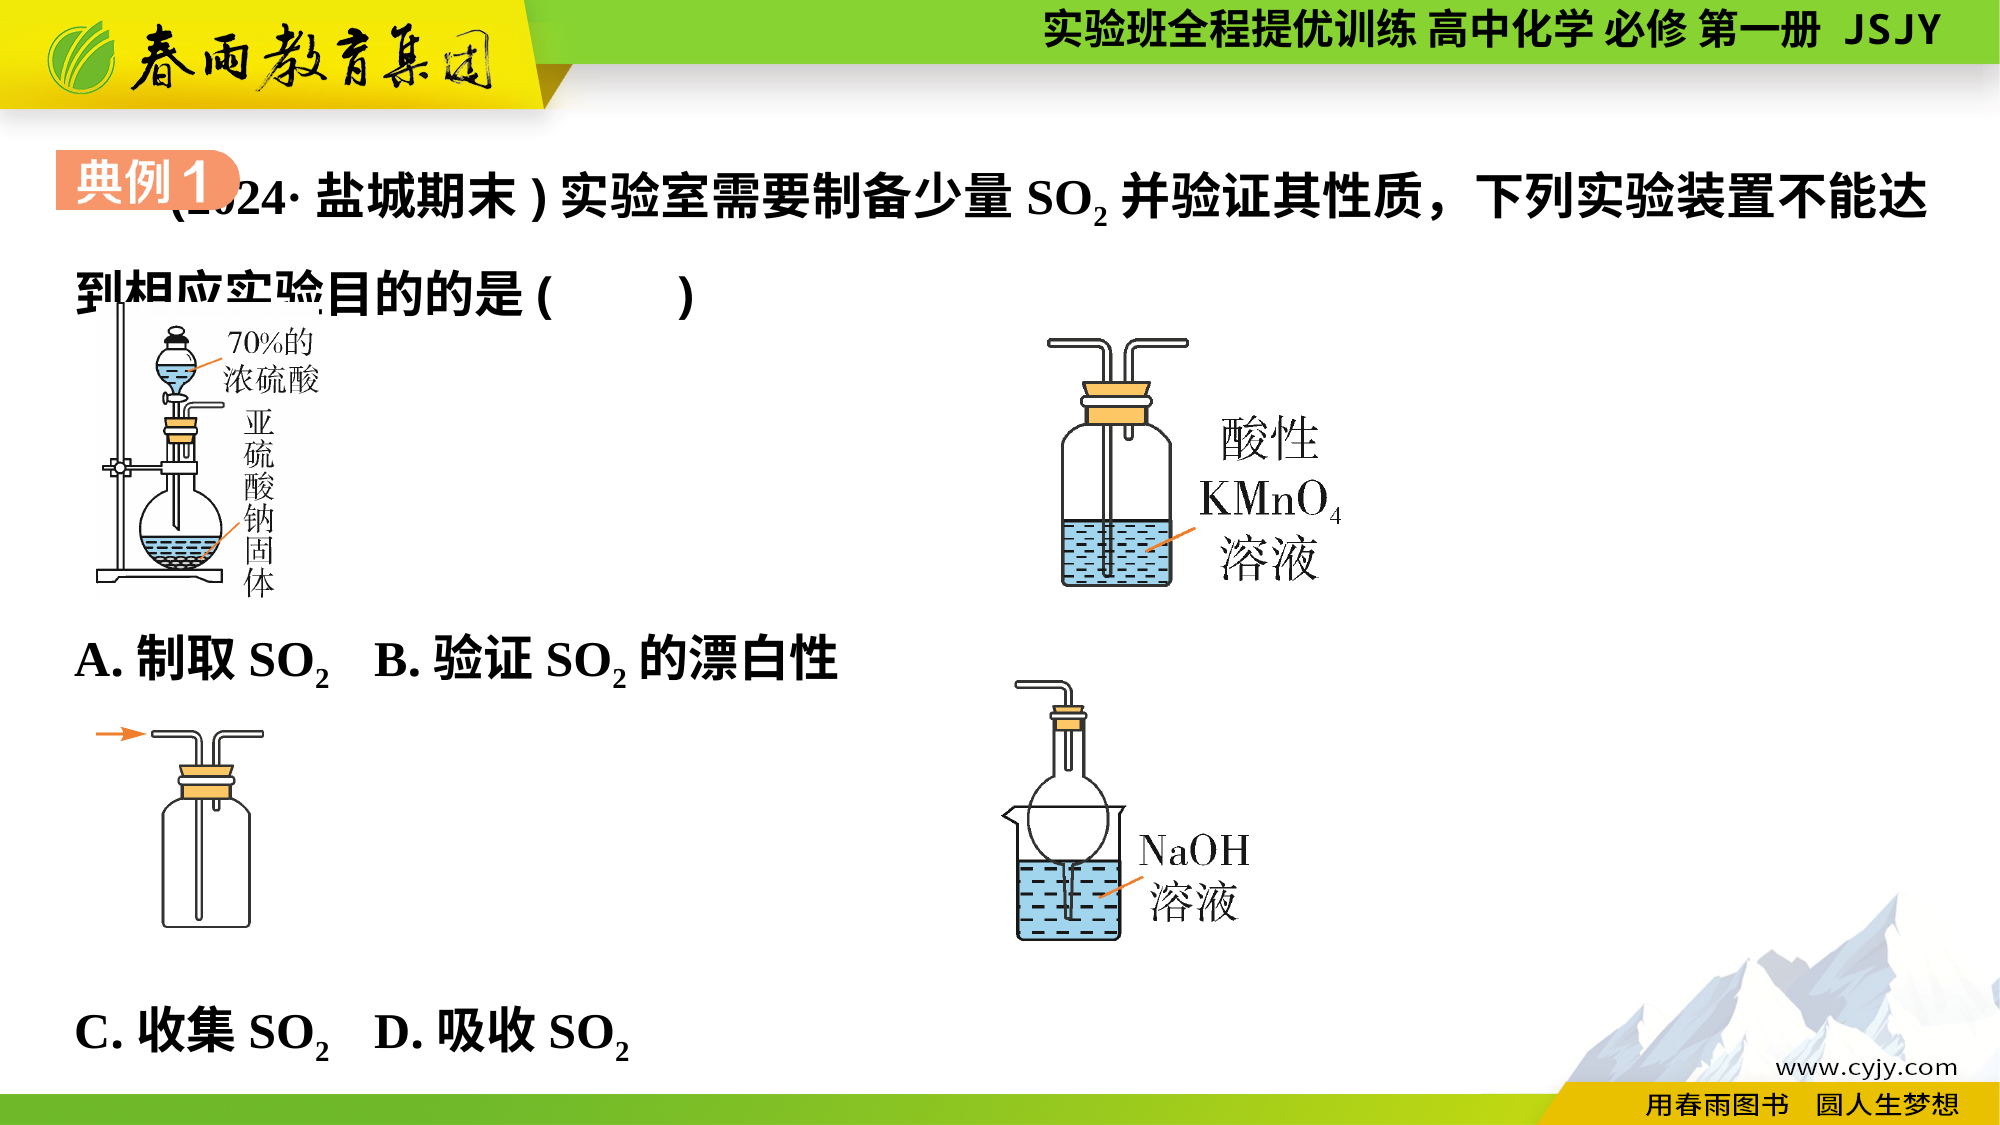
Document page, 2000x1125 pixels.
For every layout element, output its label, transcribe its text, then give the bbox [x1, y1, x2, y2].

list (2024·盐城期末)实验室需要制备少量SO2并验证其性质，下列实验装置不能达到相应实验目的的是( ) A.制取SO2 B.验证SO2的漂白性 C.收集SO2 D.吸收SO2 [59, 122, 1944, 1047]
picture [0, 0, 2000, 1125]
